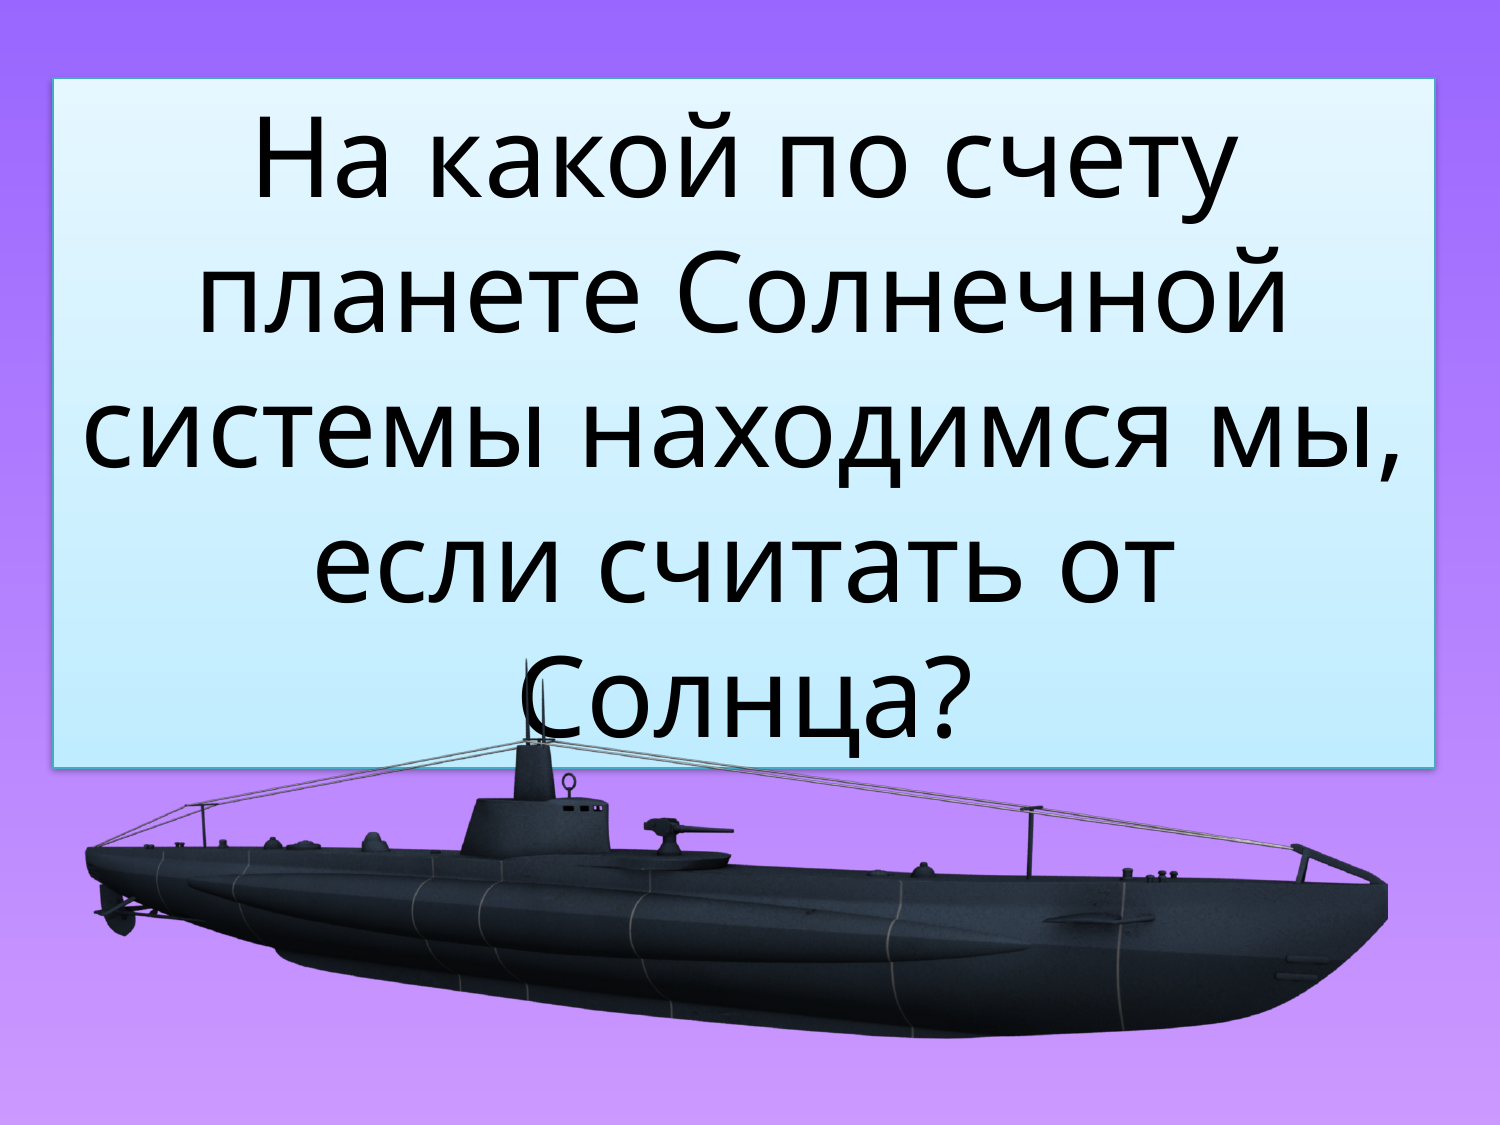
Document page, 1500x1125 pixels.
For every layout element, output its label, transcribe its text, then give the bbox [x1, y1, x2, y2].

picture [82, 638, 1389, 1065]
text_box На какой по счету планете Солнечной системы находимся мы, если считать от Солнца? [52, 77, 1436, 769]
